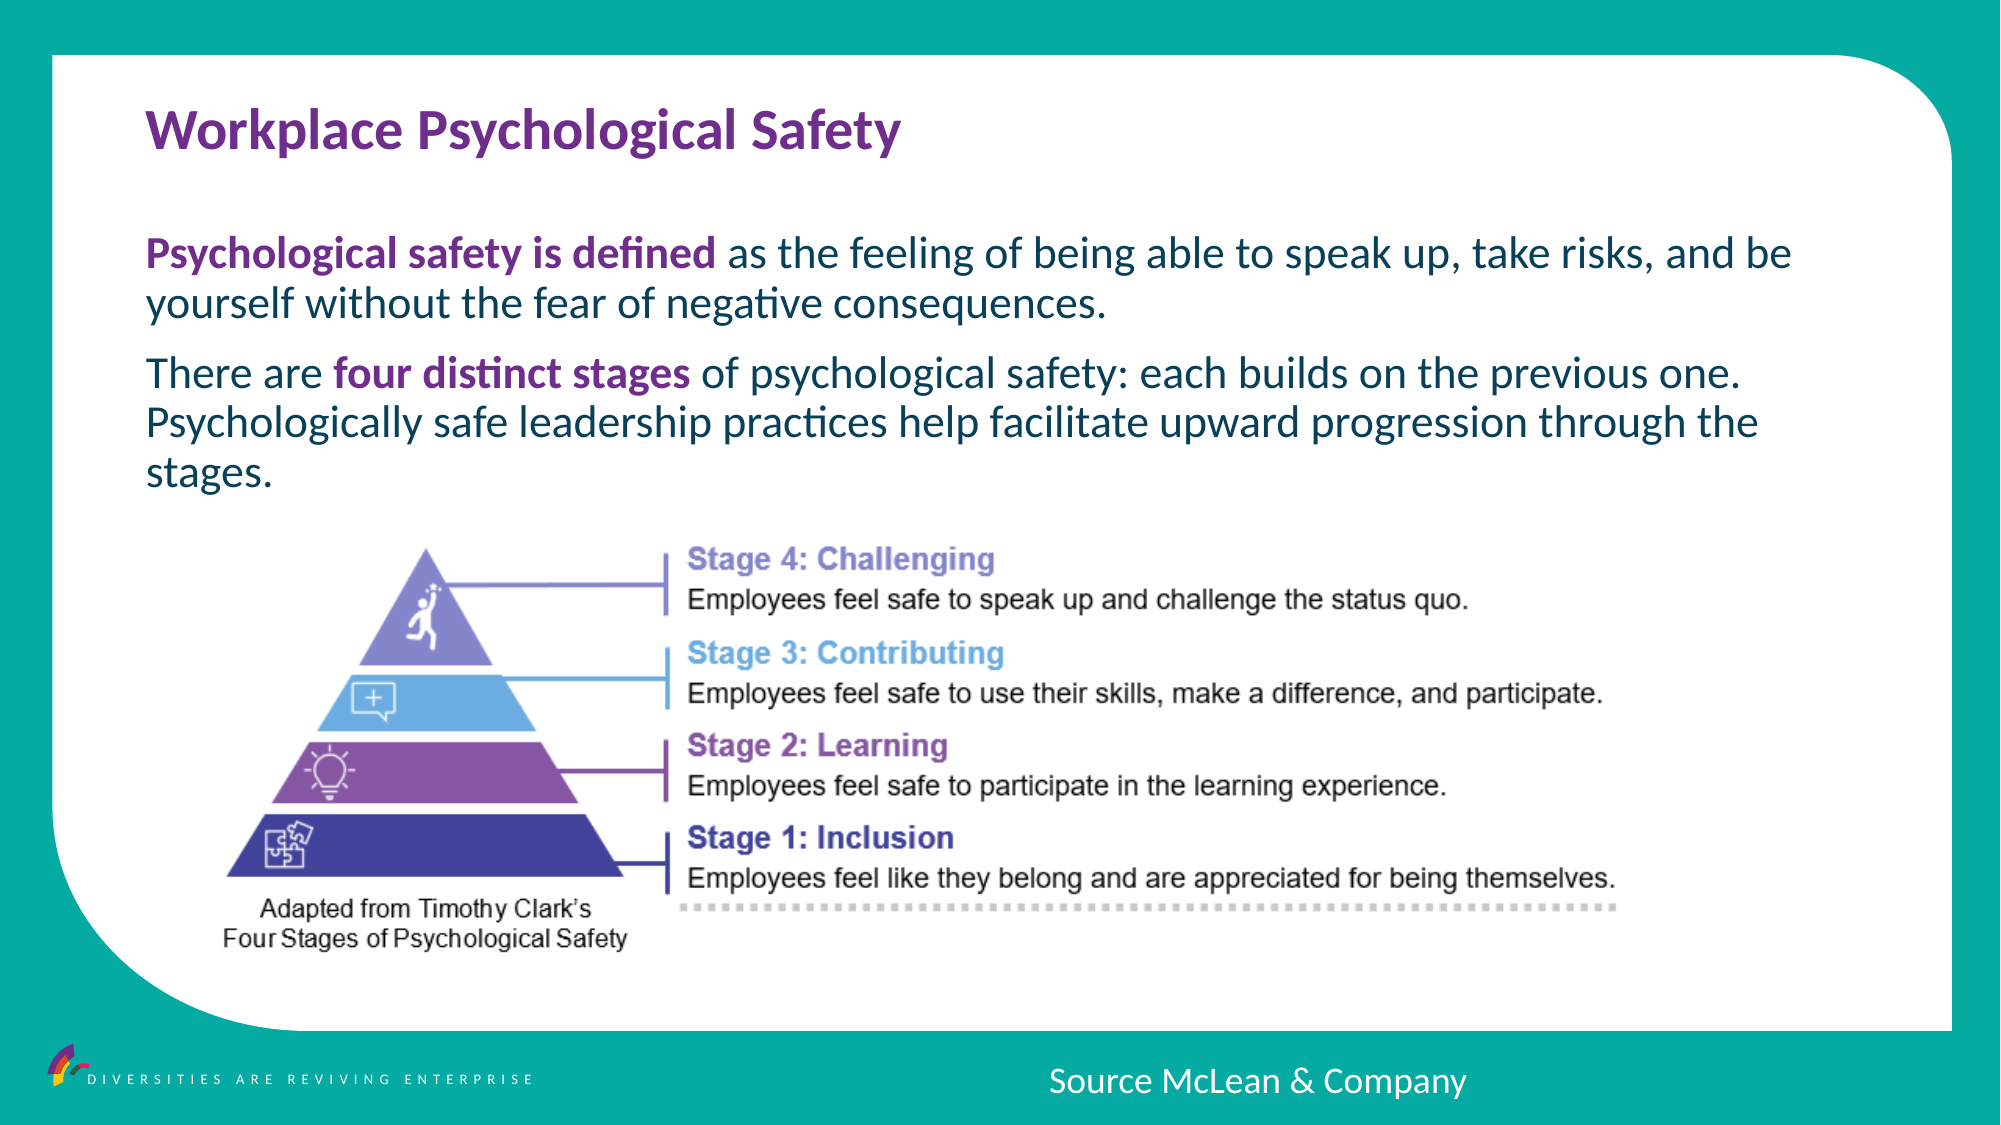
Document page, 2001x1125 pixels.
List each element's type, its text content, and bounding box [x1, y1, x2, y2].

text_box Source McLean & Company [1034, 1048, 1502, 1109]
picture [151, 506, 1721, 972]
list Workplace Psychological Safety [130, 91, 1869, 224]
list Psychological safety is defined as the feeling of being able to speak up, take risks, and be yourself without the fear of negative consequences. There are four distinct stages of psychological safety: each builds on the previous one. Psychologically safe leadership practices help facilitate upward progression through the stages. [130, 224, 1869, 854]
